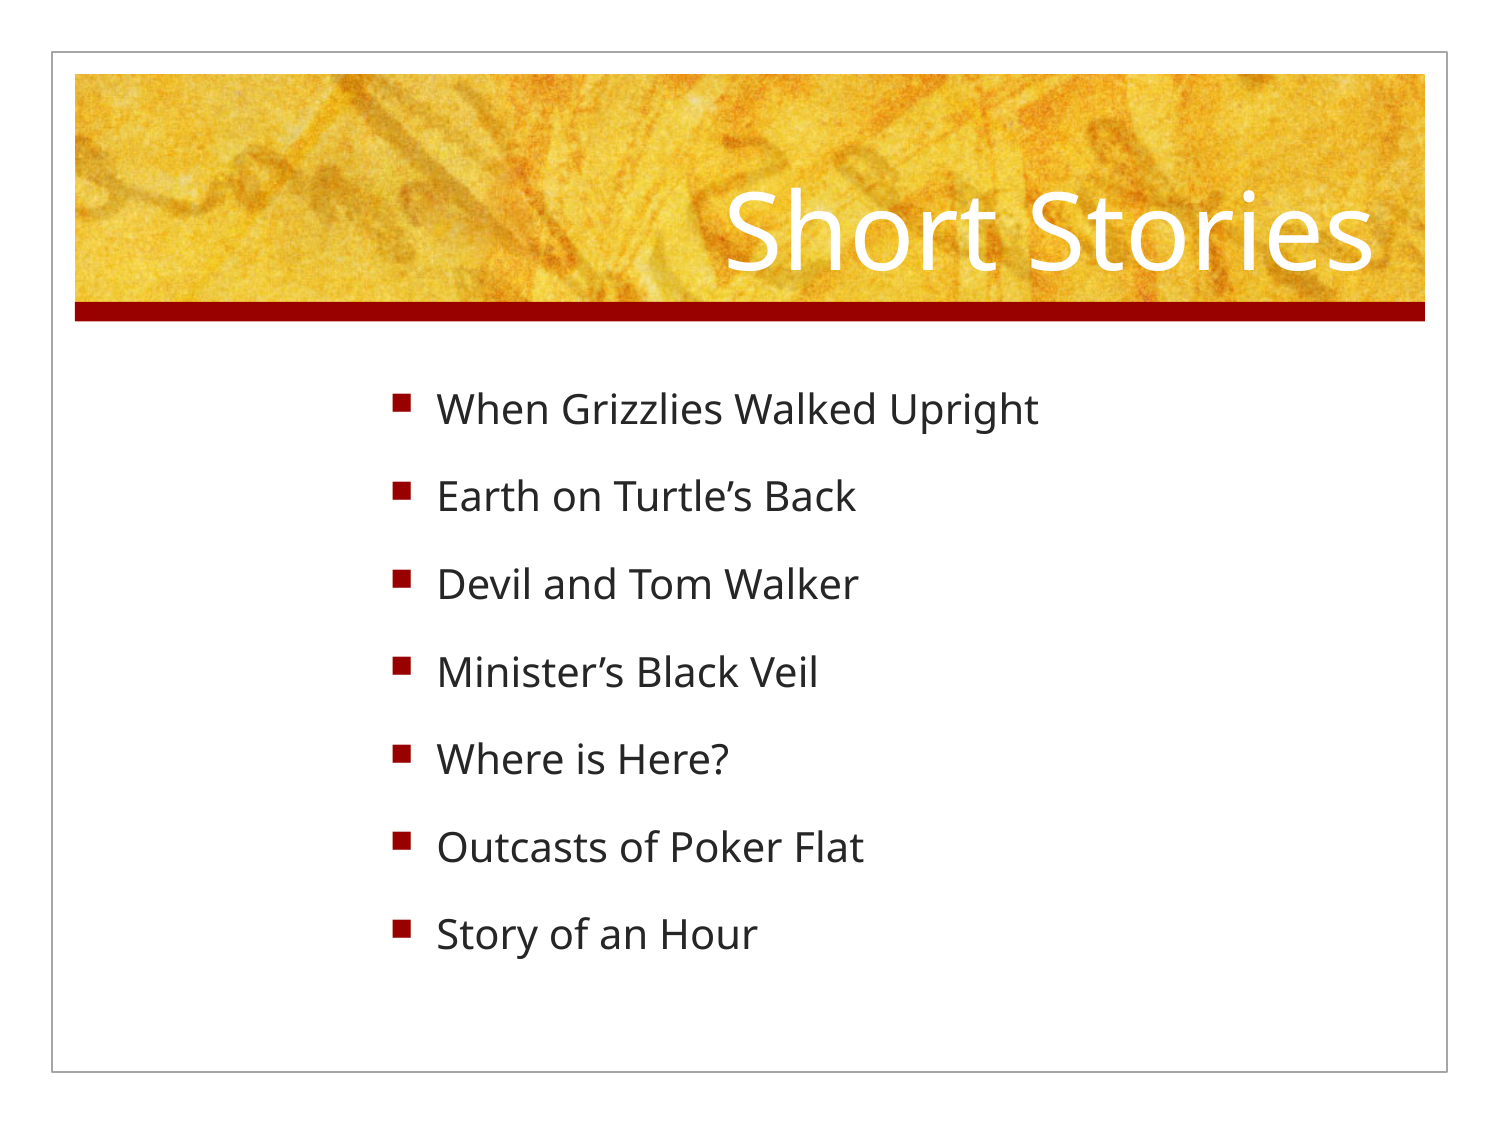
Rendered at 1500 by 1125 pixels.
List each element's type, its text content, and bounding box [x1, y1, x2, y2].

title Short Stories [108, 74, 1392, 292]
picture [75, 74, 1425, 301]
list When Grizzlies Walked Upright Earth on Turtle’s Back Devil and Tom Walker Minister’s Black Veil Where is Here? Outcasts of Poker Flat Story of an Hour [375, 375, 1392, 1005]
